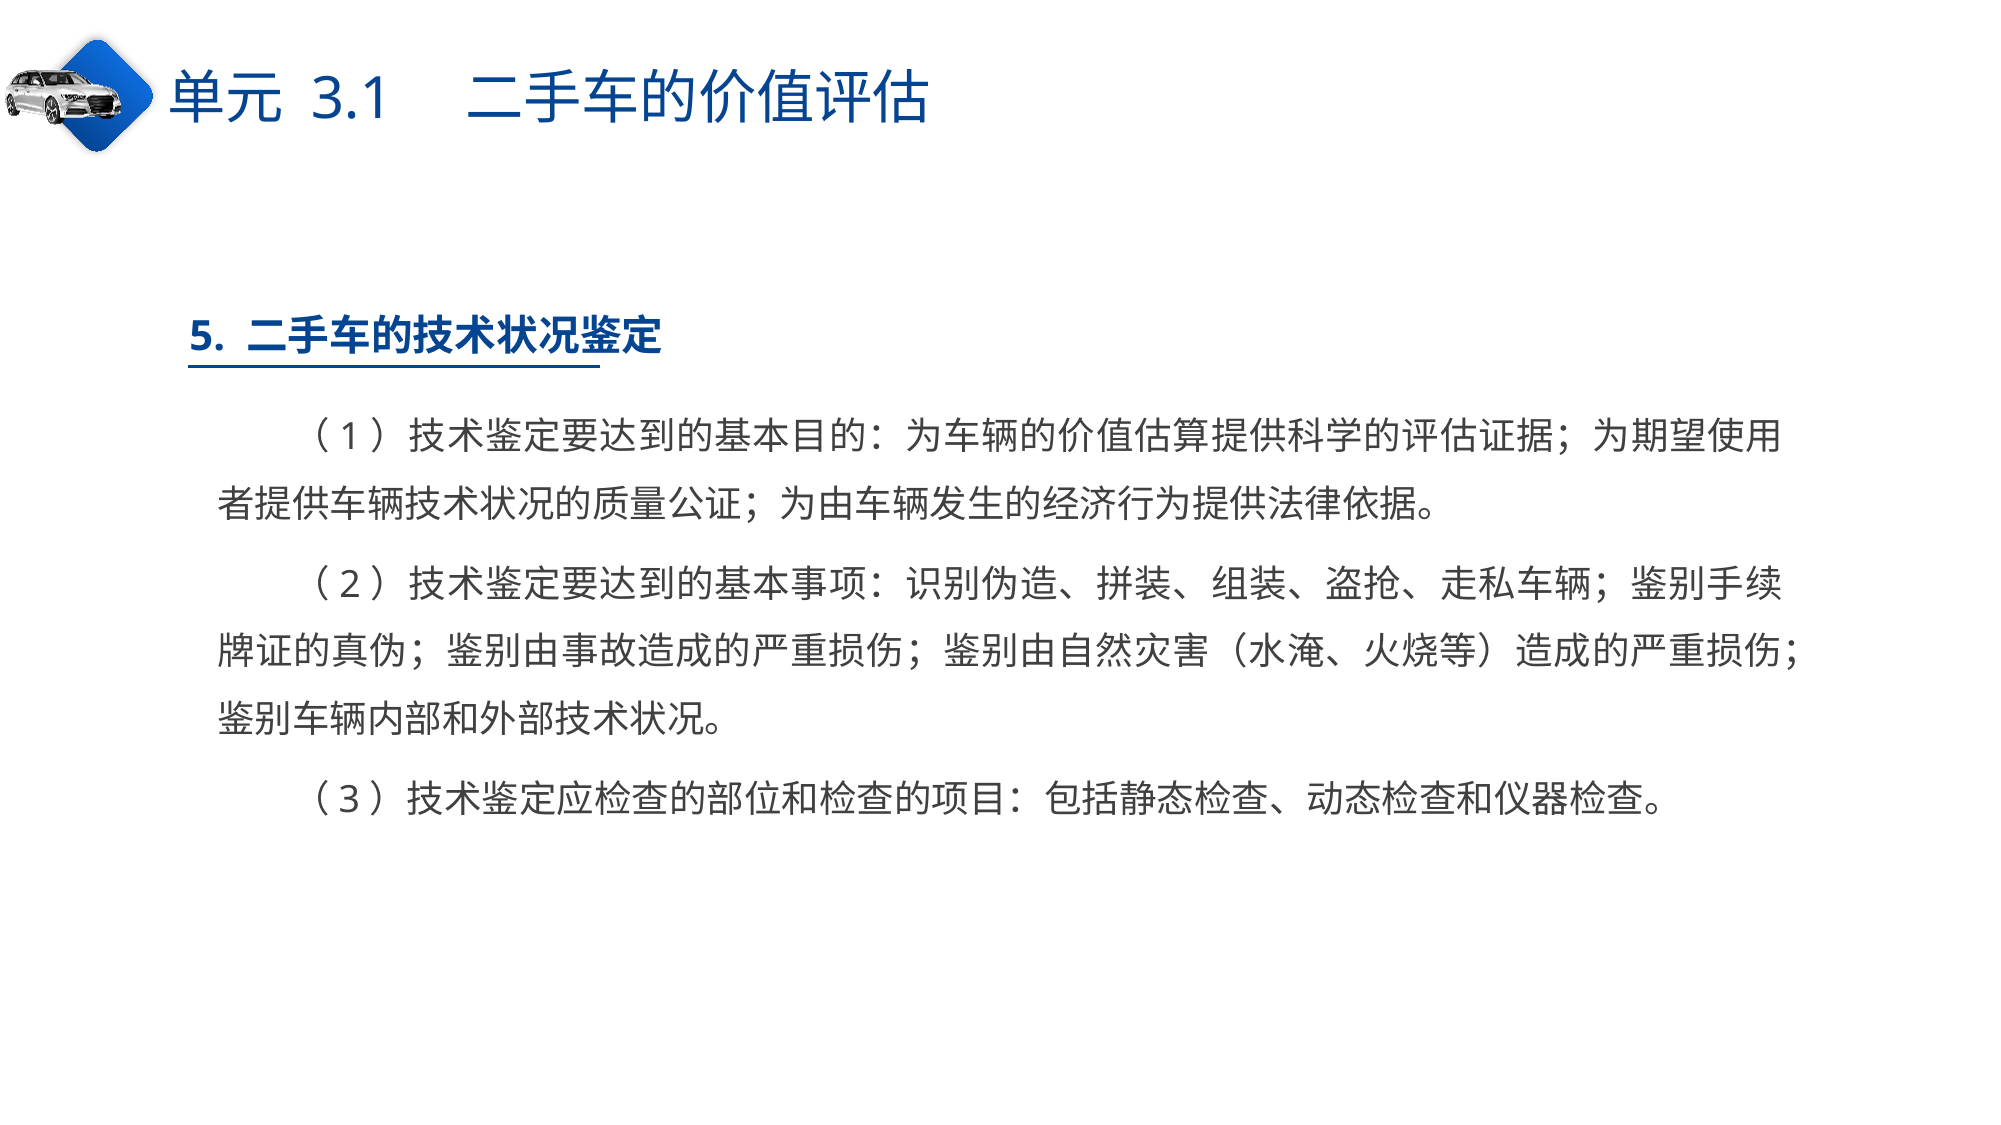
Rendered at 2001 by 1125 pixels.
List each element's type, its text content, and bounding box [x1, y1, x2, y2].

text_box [174, 300, 1330, 367]
picture [0, 31, 125, 157]
text_box （1）技术鉴定要达到的基本目的：为车辆的价值估算提供科学的评估证据；为期望使用者提供车辆技术状况的质量公证；为由车辆发生的经济行为提供法律依据。 （2）技术鉴定要达到的基本事项：识别伪造、拼装、组装、盗抢、走私车辆；鉴别手续牌证的真伪；鉴别由事故造成的严重损伤；鉴别由自然灾害（水淹、火烧等）造成的严重损伤；鉴别车辆内部和外部技术状况。 （3）技术鉴定应检查的部位和检查的项目：包括静态检查、动态检查和仪器检查。 [202, 382, 1798, 827]
text_box 单元 3.1 二手车的价值评估 [152, 52, 946, 138]
